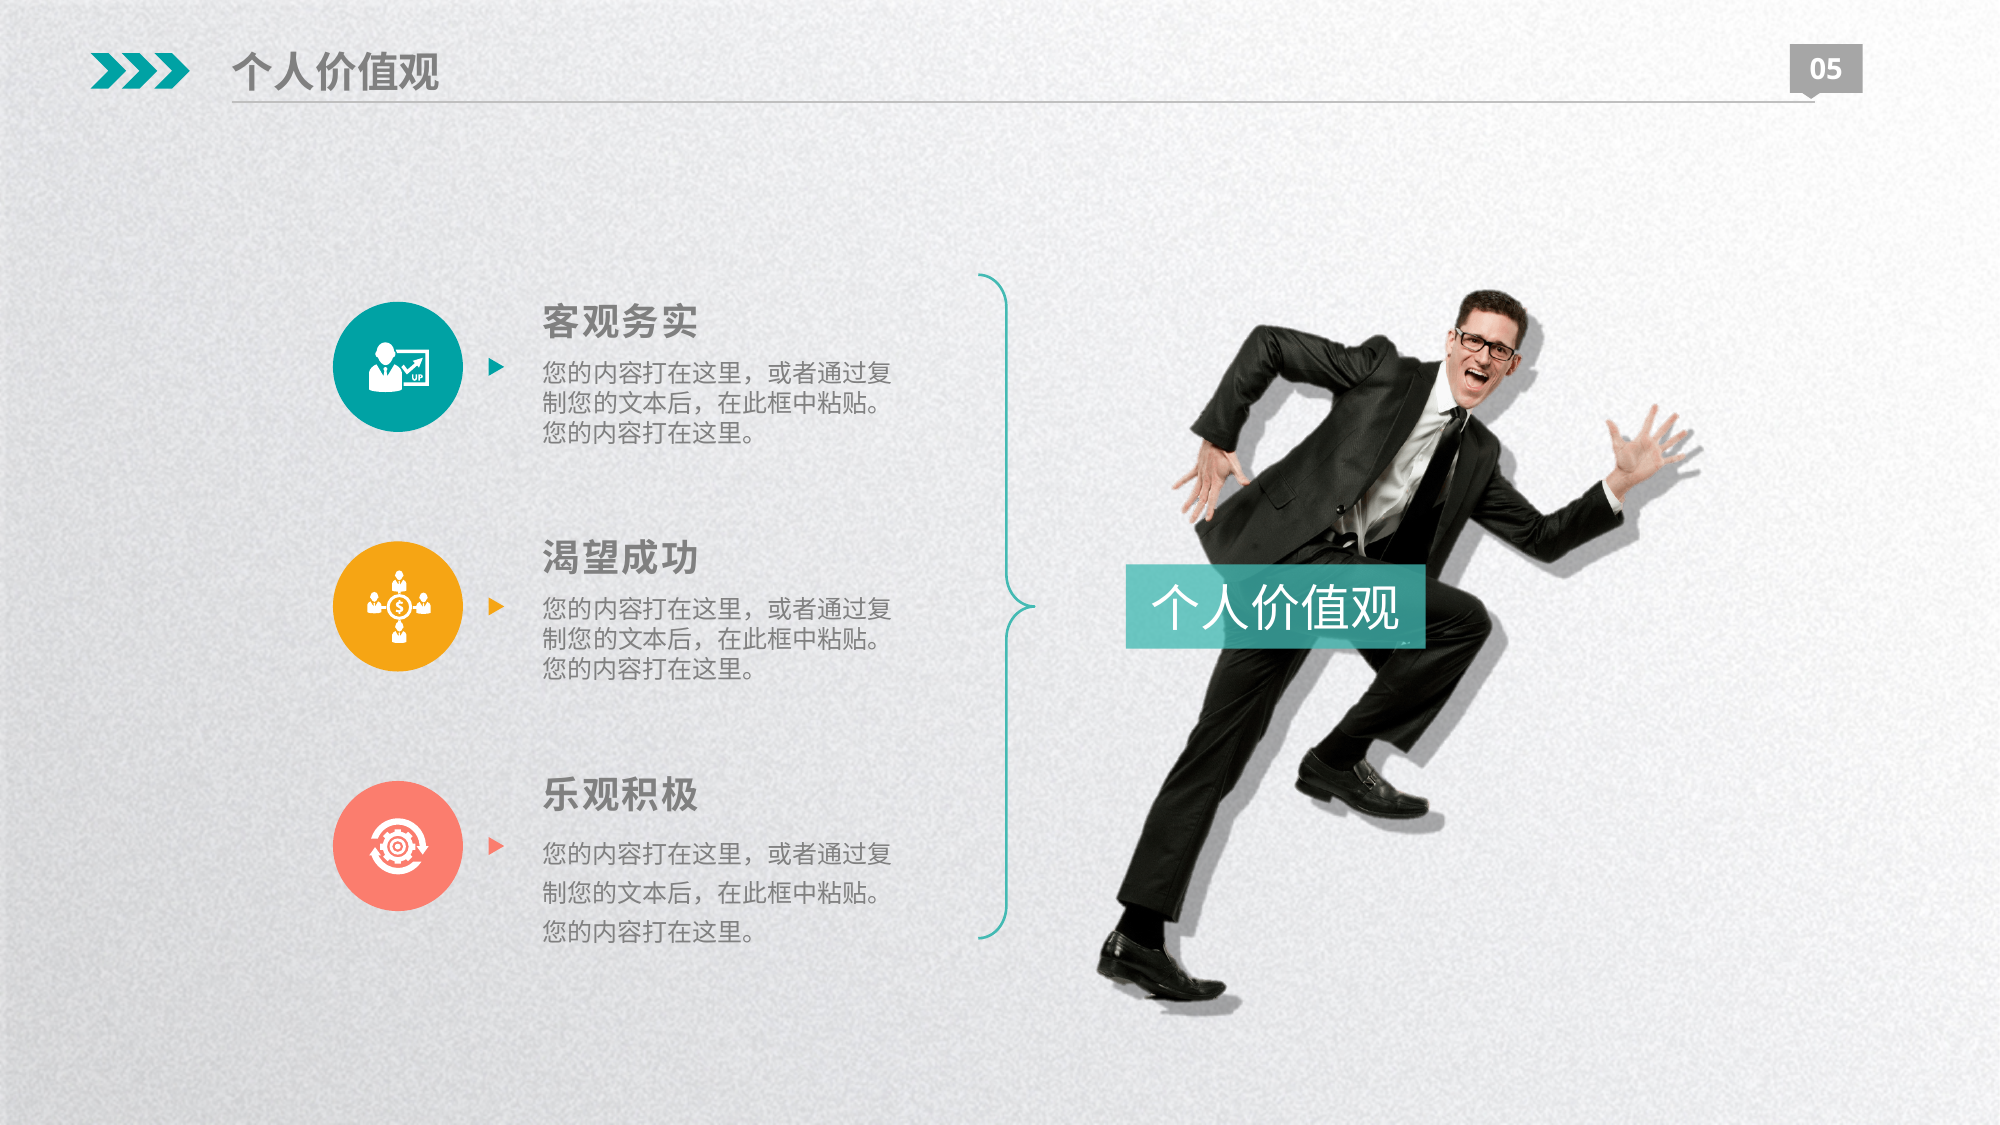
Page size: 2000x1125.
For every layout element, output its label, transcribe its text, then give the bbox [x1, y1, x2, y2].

picture [0, 0, 2000, 1125]
text_box [486, 595, 507, 618]
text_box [368, 817, 429, 875]
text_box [366, 570, 431, 644]
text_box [527, 762, 909, 996]
text_box 个人价值观 [220, 39, 492, 102]
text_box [368, 342, 429, 393]
text_box [330, 778, 466, 914]
text_box [1787, 42, 1865, 101]
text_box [527, 526, 909, 693]
text_box 05 [1789, 44, 1863, 92]
text_box [486, 835, 507, 857]
text_box [330, 299, 466, 435]
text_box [90, 52, 191, 89]
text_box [527, 290, 909, 457]
text_box [978, 273, 1011, 940]
text_box [330, 539, 466, 674]
text_box [486, 356, 507, 378]
